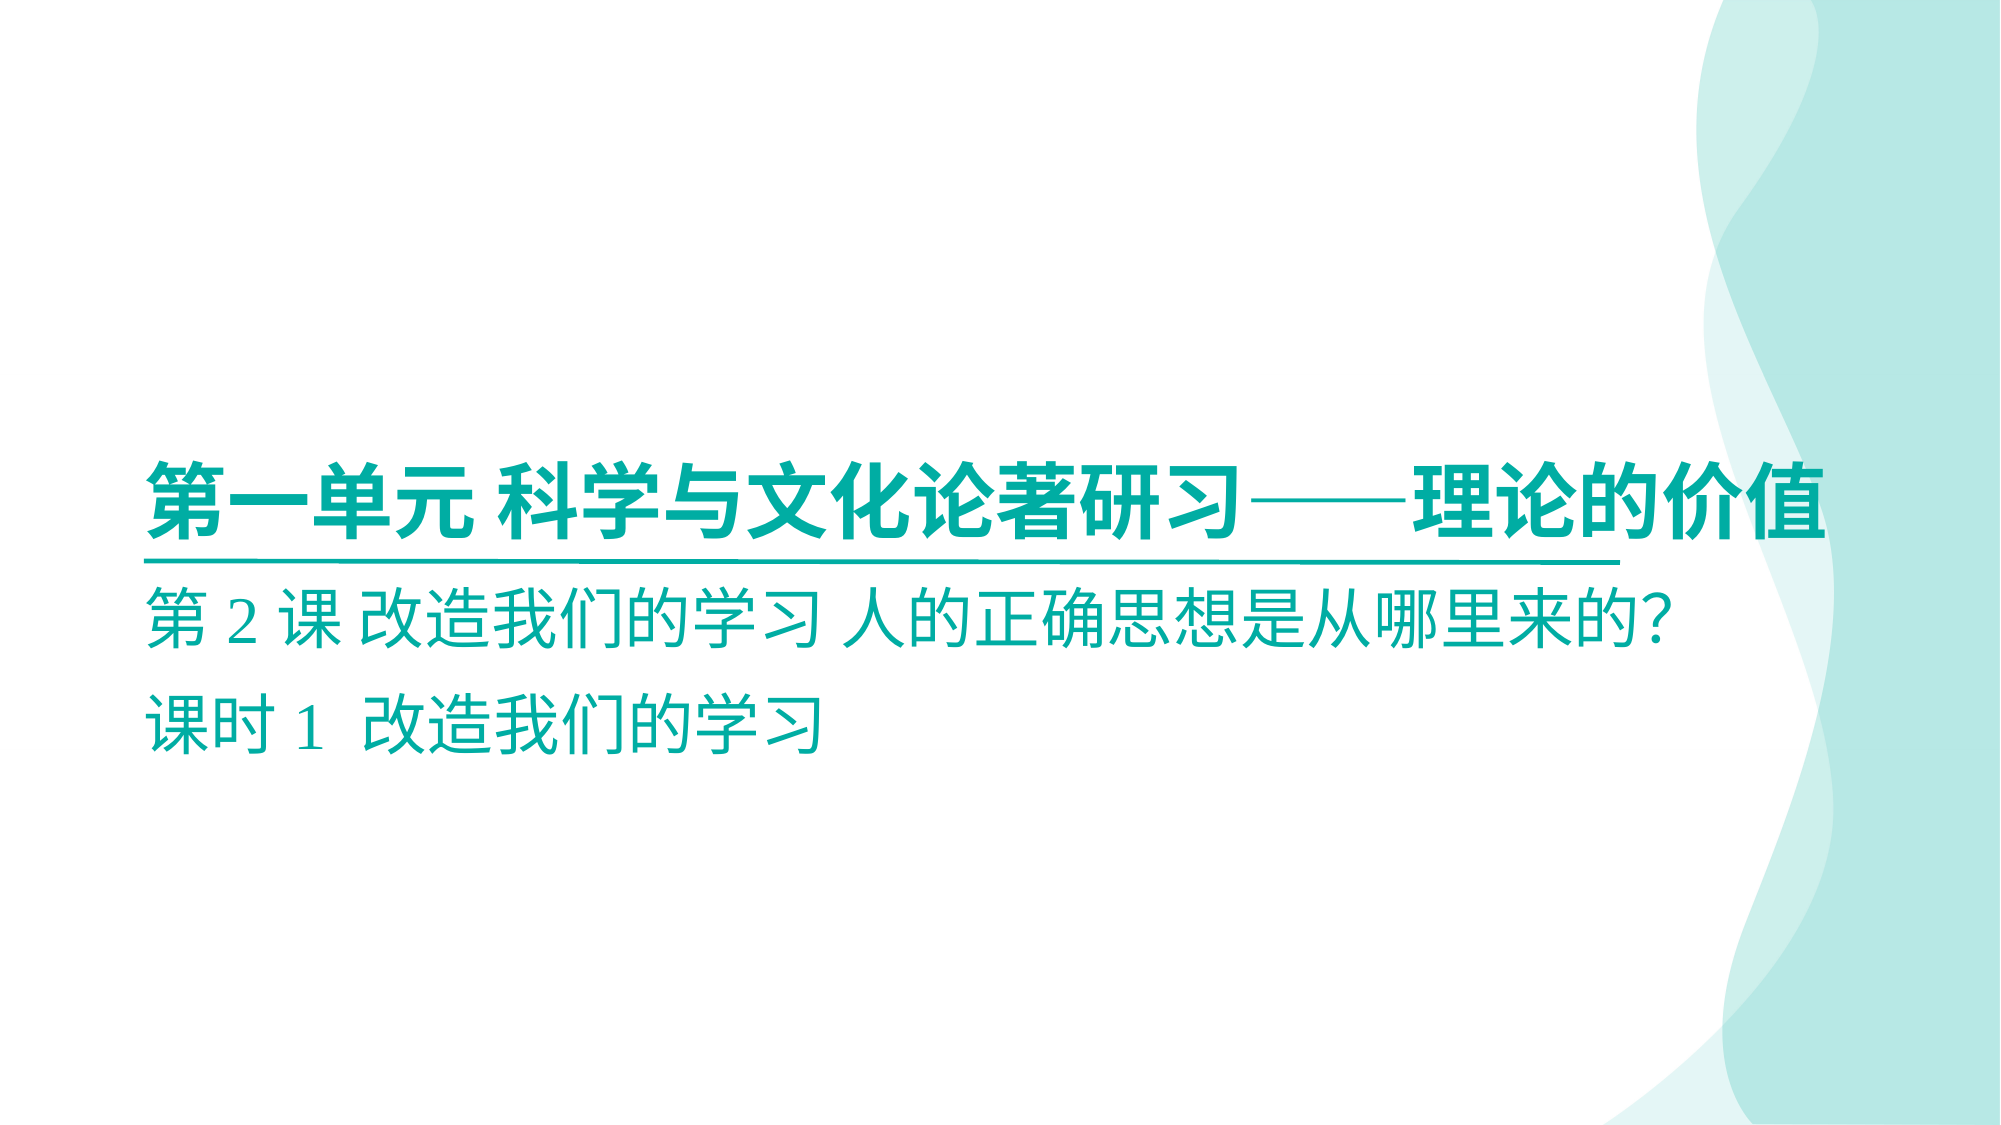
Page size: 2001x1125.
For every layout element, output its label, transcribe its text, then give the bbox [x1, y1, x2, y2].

text_box 课时1 改造我们的学习 [143, 679, 1946, 847]
text_box 第一单元 科学与文化论著研习——理论的价值 [143, 430, 1946, 549]
text_box 第2课 改造我们的学习 人的正确思想是从哪里来的？ [143, 573, 1946, 679]
picture [0, 0, 2000, 1125]
